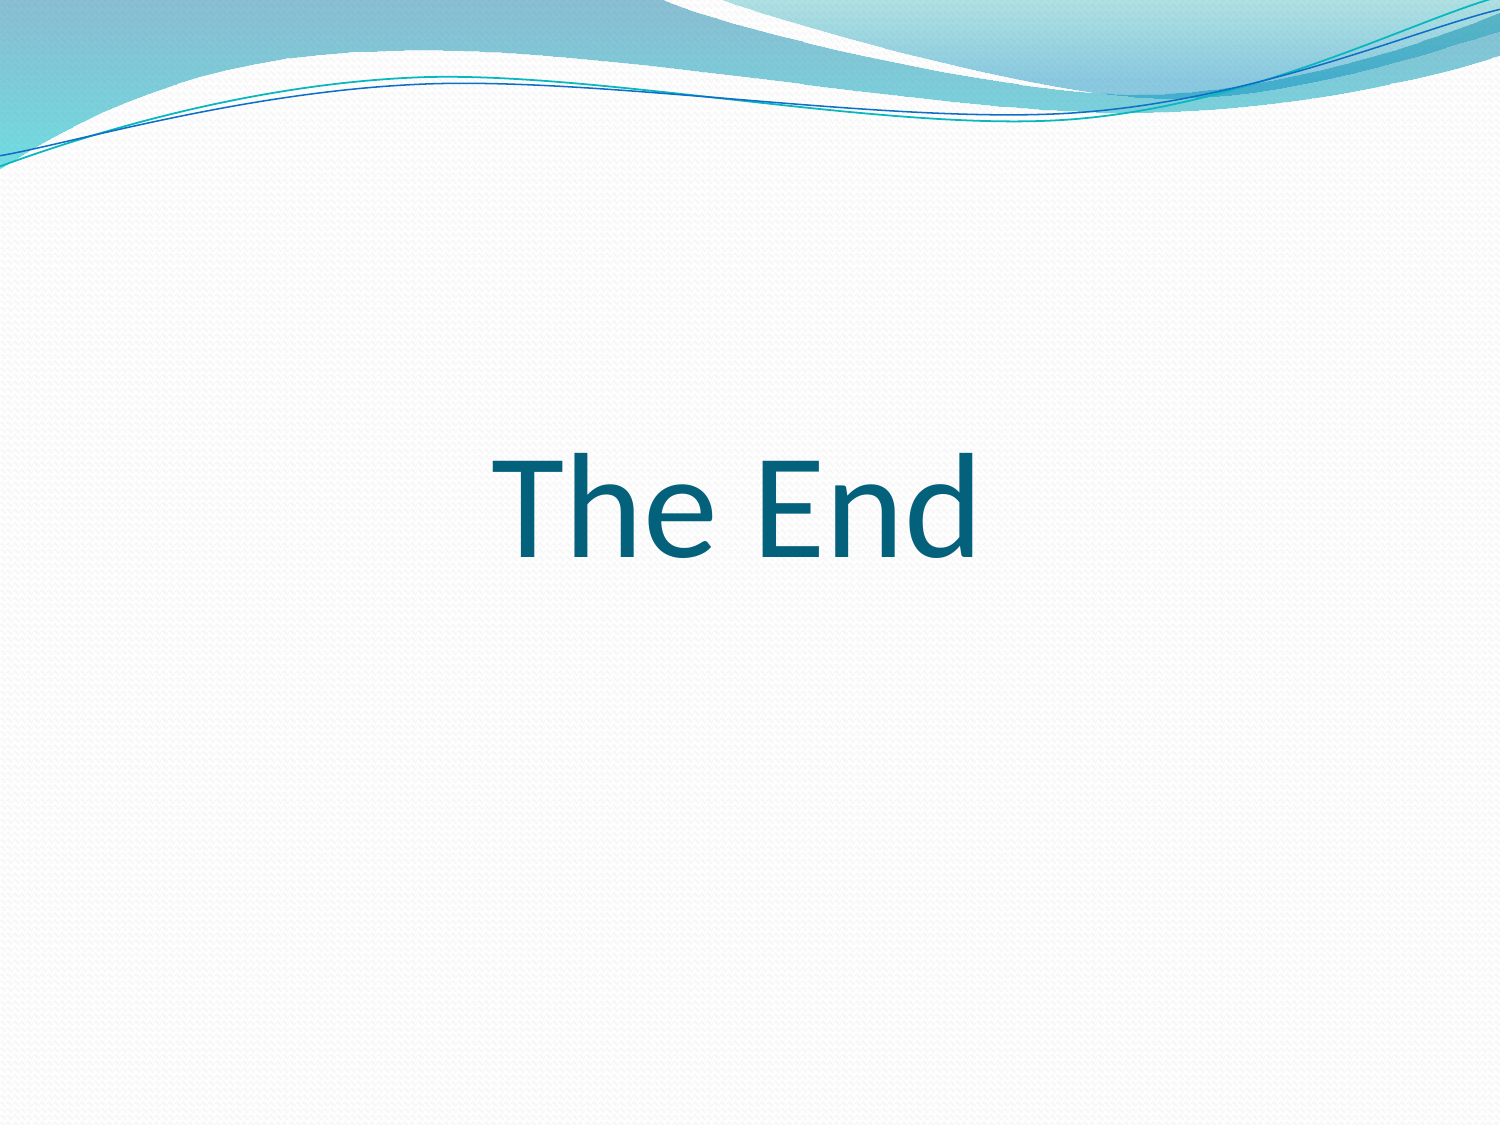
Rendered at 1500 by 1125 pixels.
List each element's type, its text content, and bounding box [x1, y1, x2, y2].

title The End [62, 399, 1413, 588]
